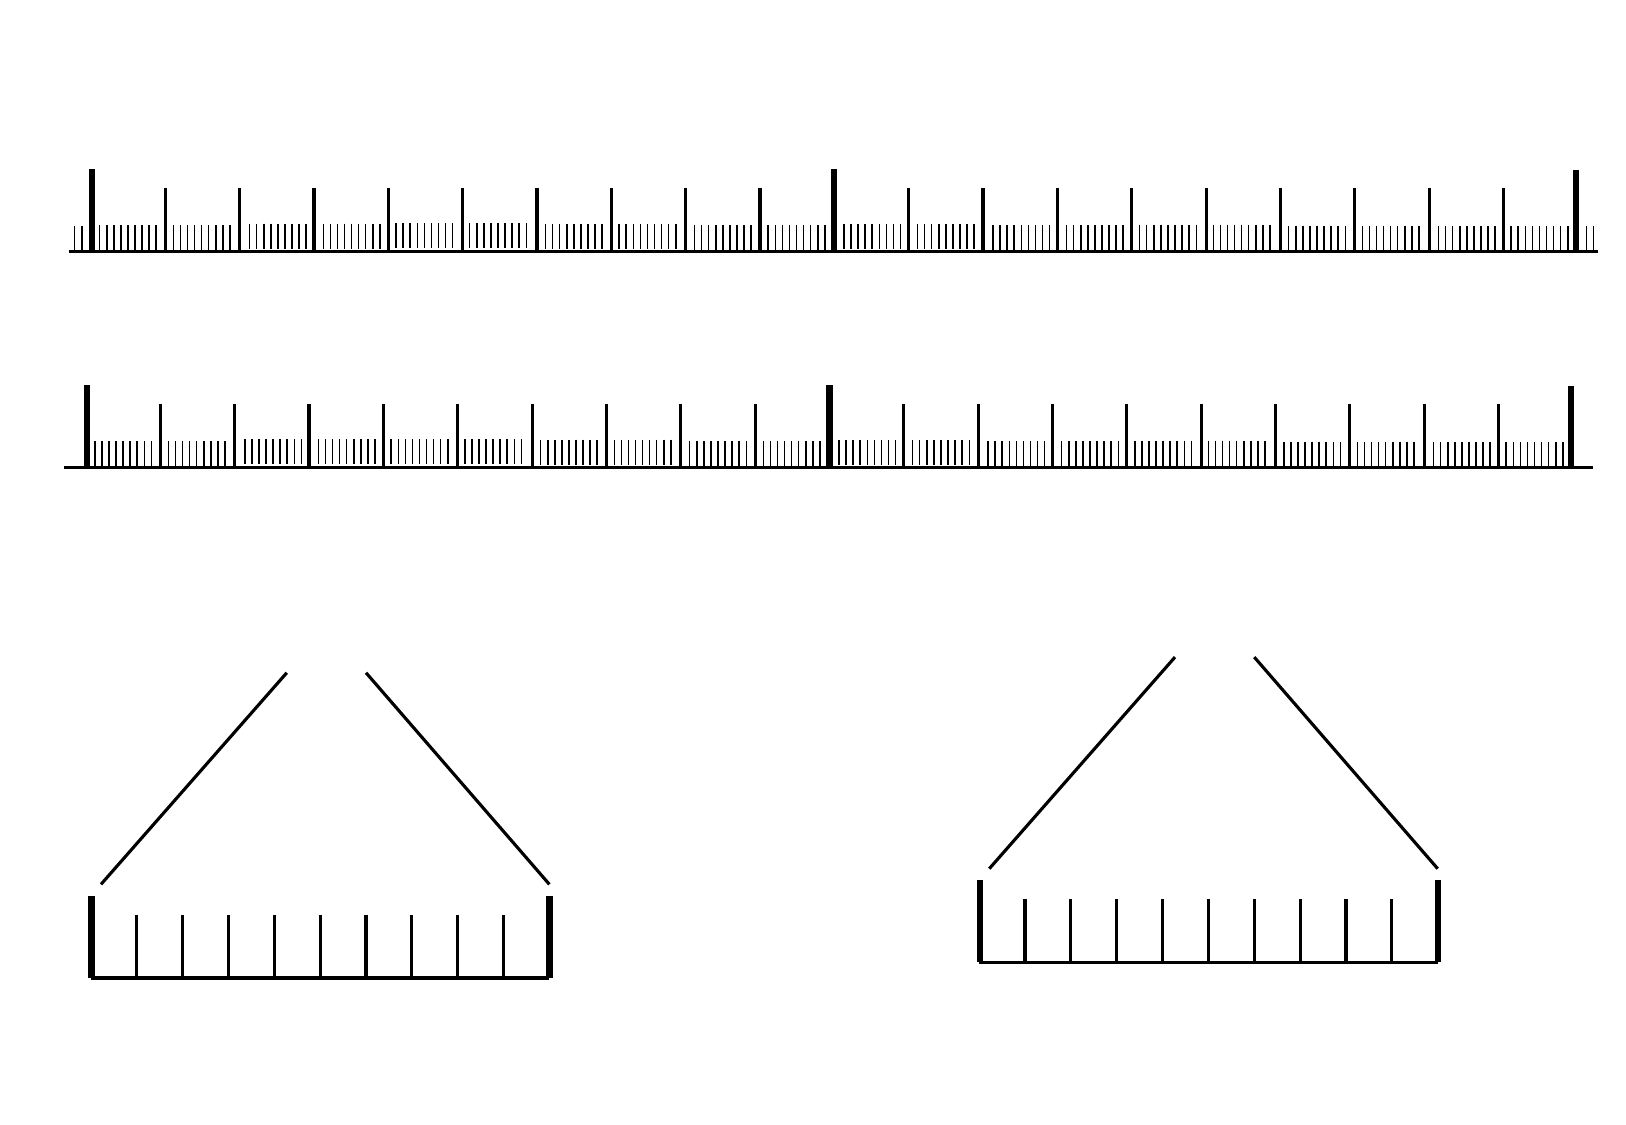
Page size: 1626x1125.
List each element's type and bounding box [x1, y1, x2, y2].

text_box [68, 168, 1599, 253]
text_box [63, 384, 1594, 469]
text_box [90, 672, 550, 979]
text_box [978, 656, 1439, 963]
